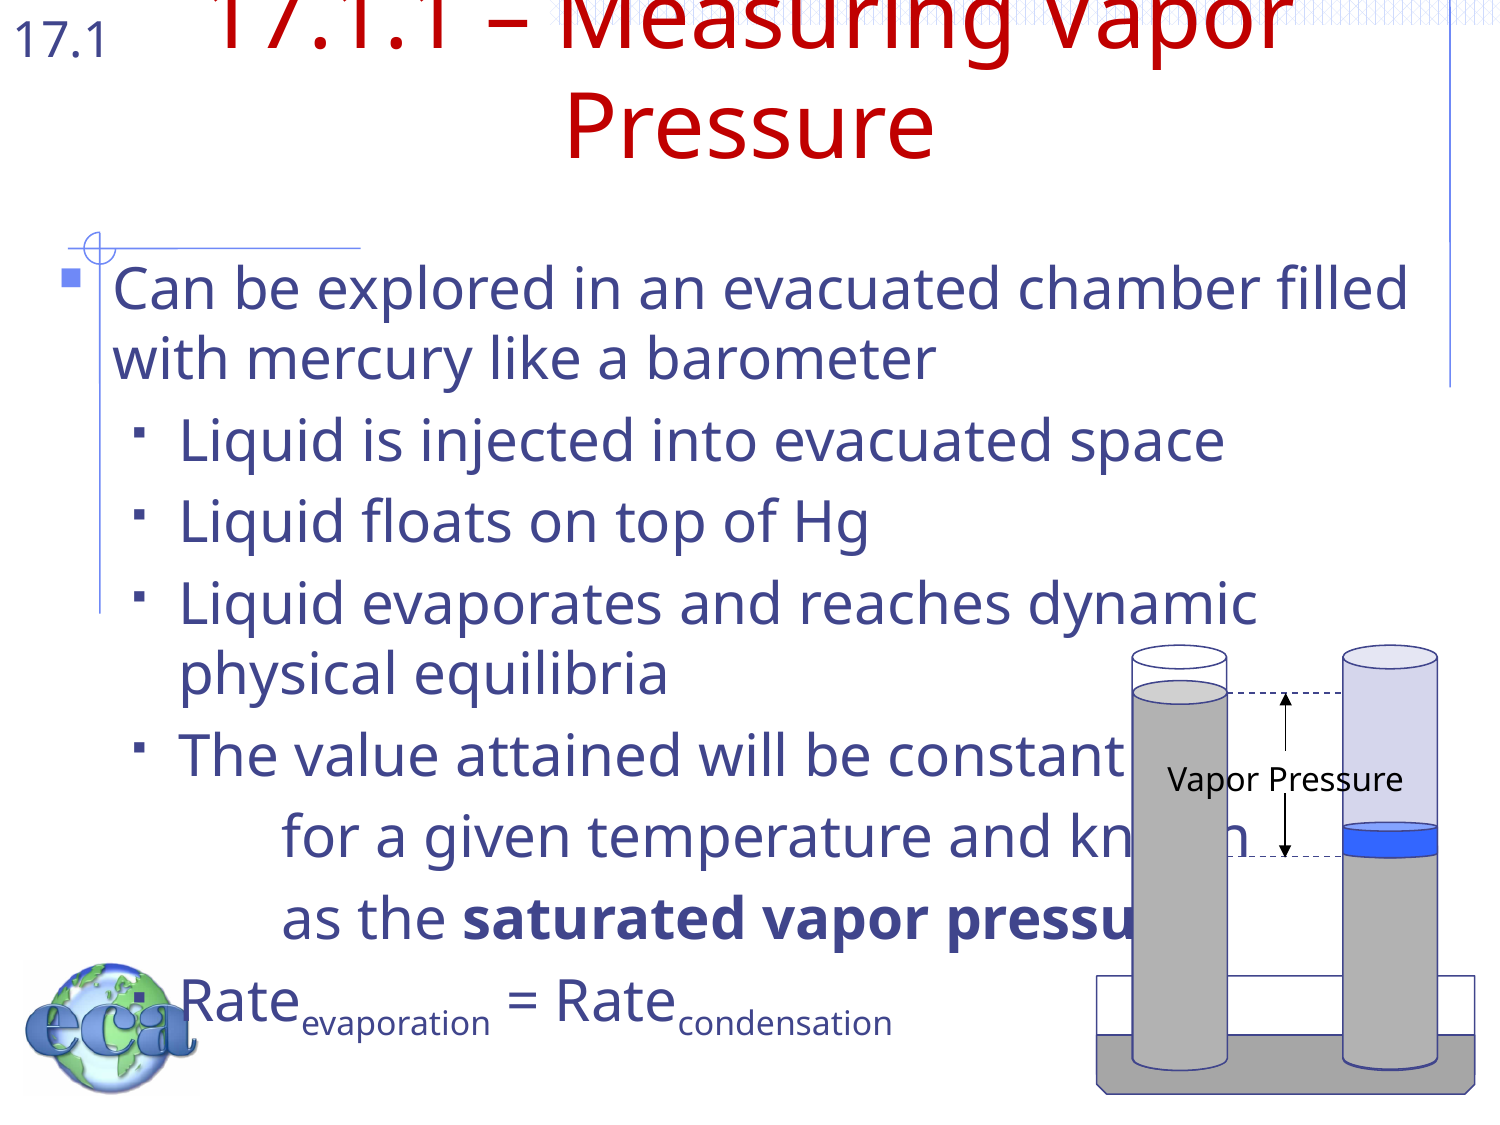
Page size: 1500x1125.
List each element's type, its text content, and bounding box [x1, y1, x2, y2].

list Can be explored in an evacuated chamber filled with mercury like a barometer Liquid is injected into evacuated space Liquid floats on top of Hg Liquid evaporates and reaches dynamic physical equilibria The value attained will be constant for a given temperature and known as the saturated vapor pressure Rateevaporation = Ratecondensation [41, 243, 1471, 965]
text_box [1096, 1035, 1475, 1095]
text_box [1342, 854, 1438, 1070]
text_box [1438, 975, 1475, 1035]
text_box [1096, 975, 1132, 1035]
text_box [1132, 680, 1228, 1071]
text_box [1228, 975, 1342, 1035]
title 17.1.1 – Measuring Vapor Pressure [17, 49, 1483, 185]
picture [23, 960, 200, 1096]
text_box [1342, 645, 1438, 826]
text_box [1342, 822, 1438, 858]
text_box Vapor Pressure [1152, 750, 1419, 806]
text_box [1132, 645, 1227, 692]
